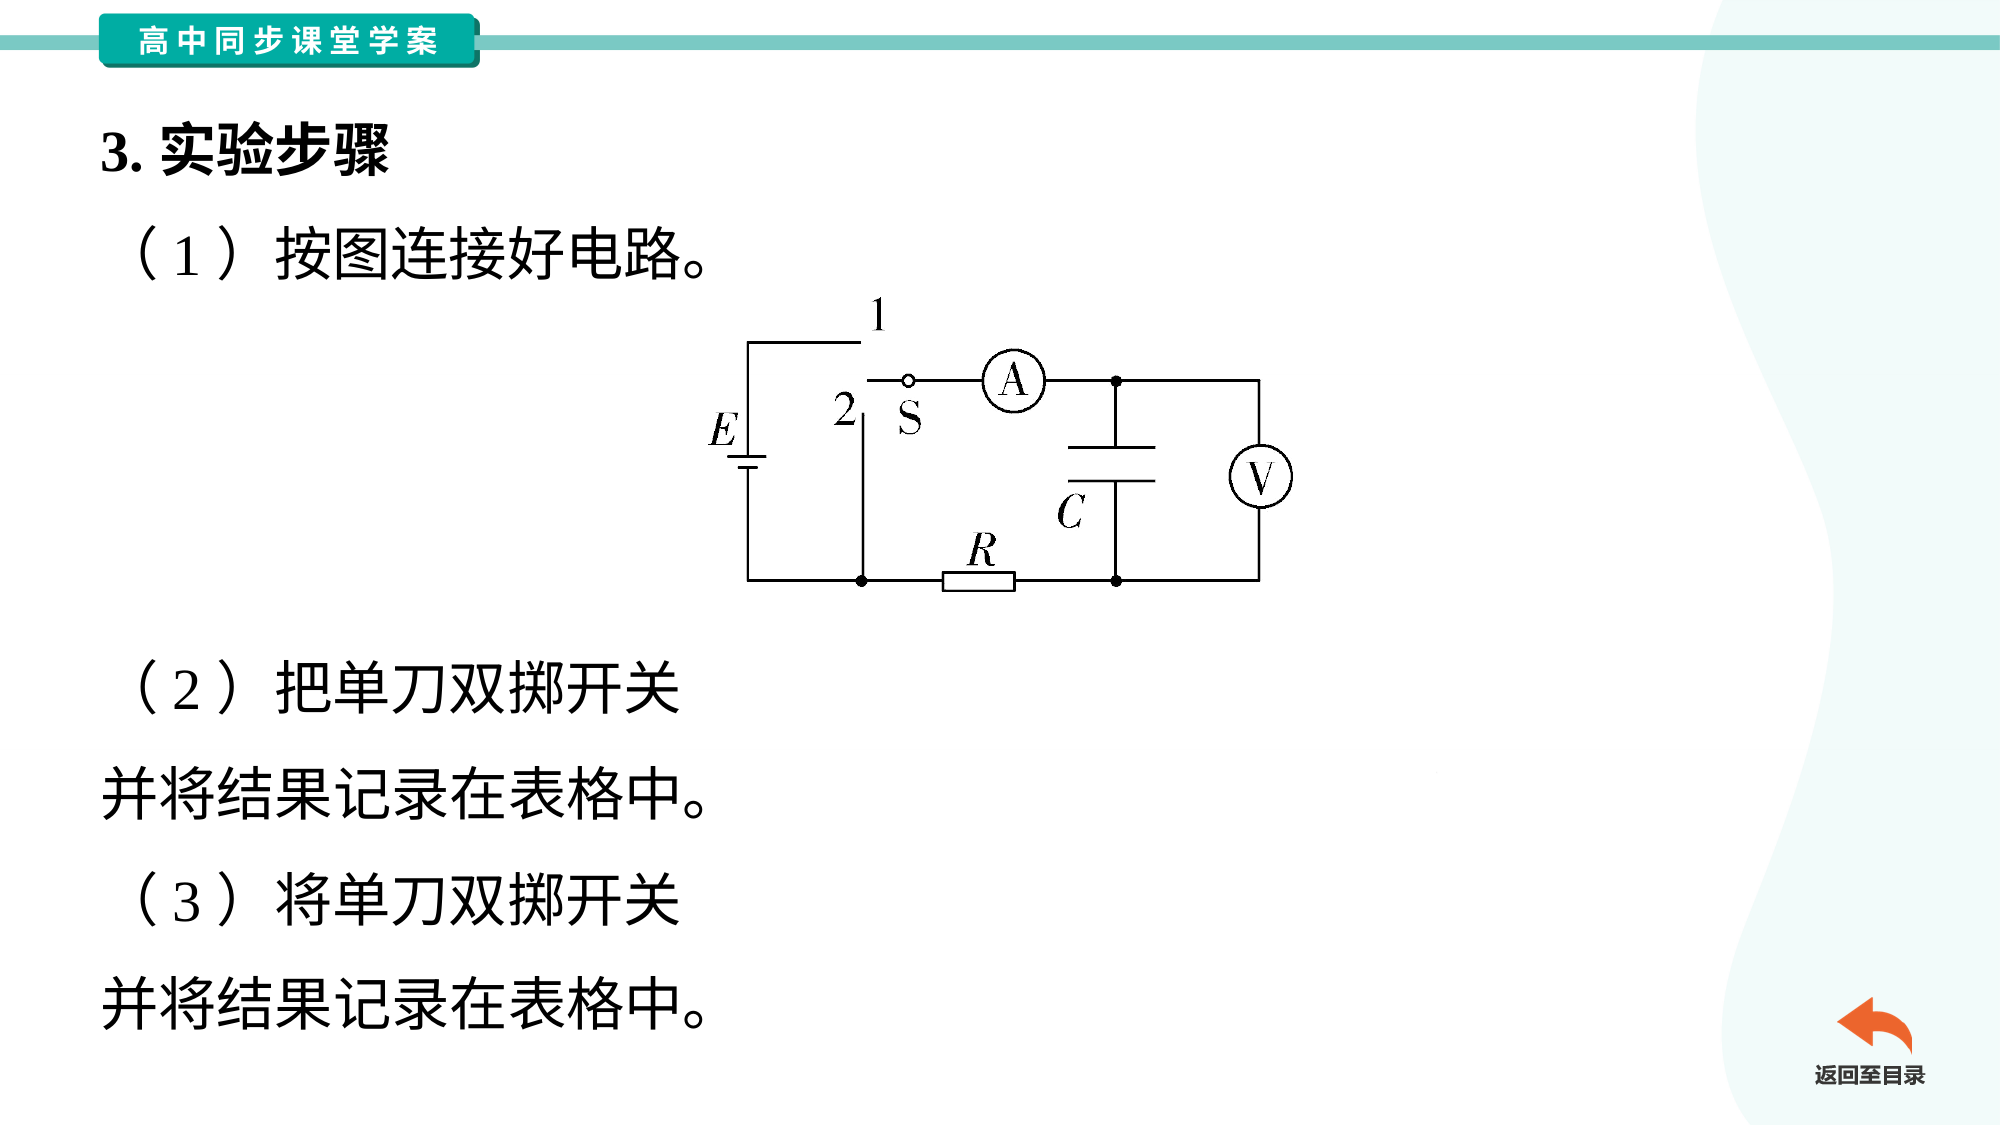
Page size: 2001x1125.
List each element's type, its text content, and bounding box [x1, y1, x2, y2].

text_box 3.实验步骤 （1）按图连接好电路。 [100, 76, 1899, 277]
picture [0, 0, 2000, 1125]
